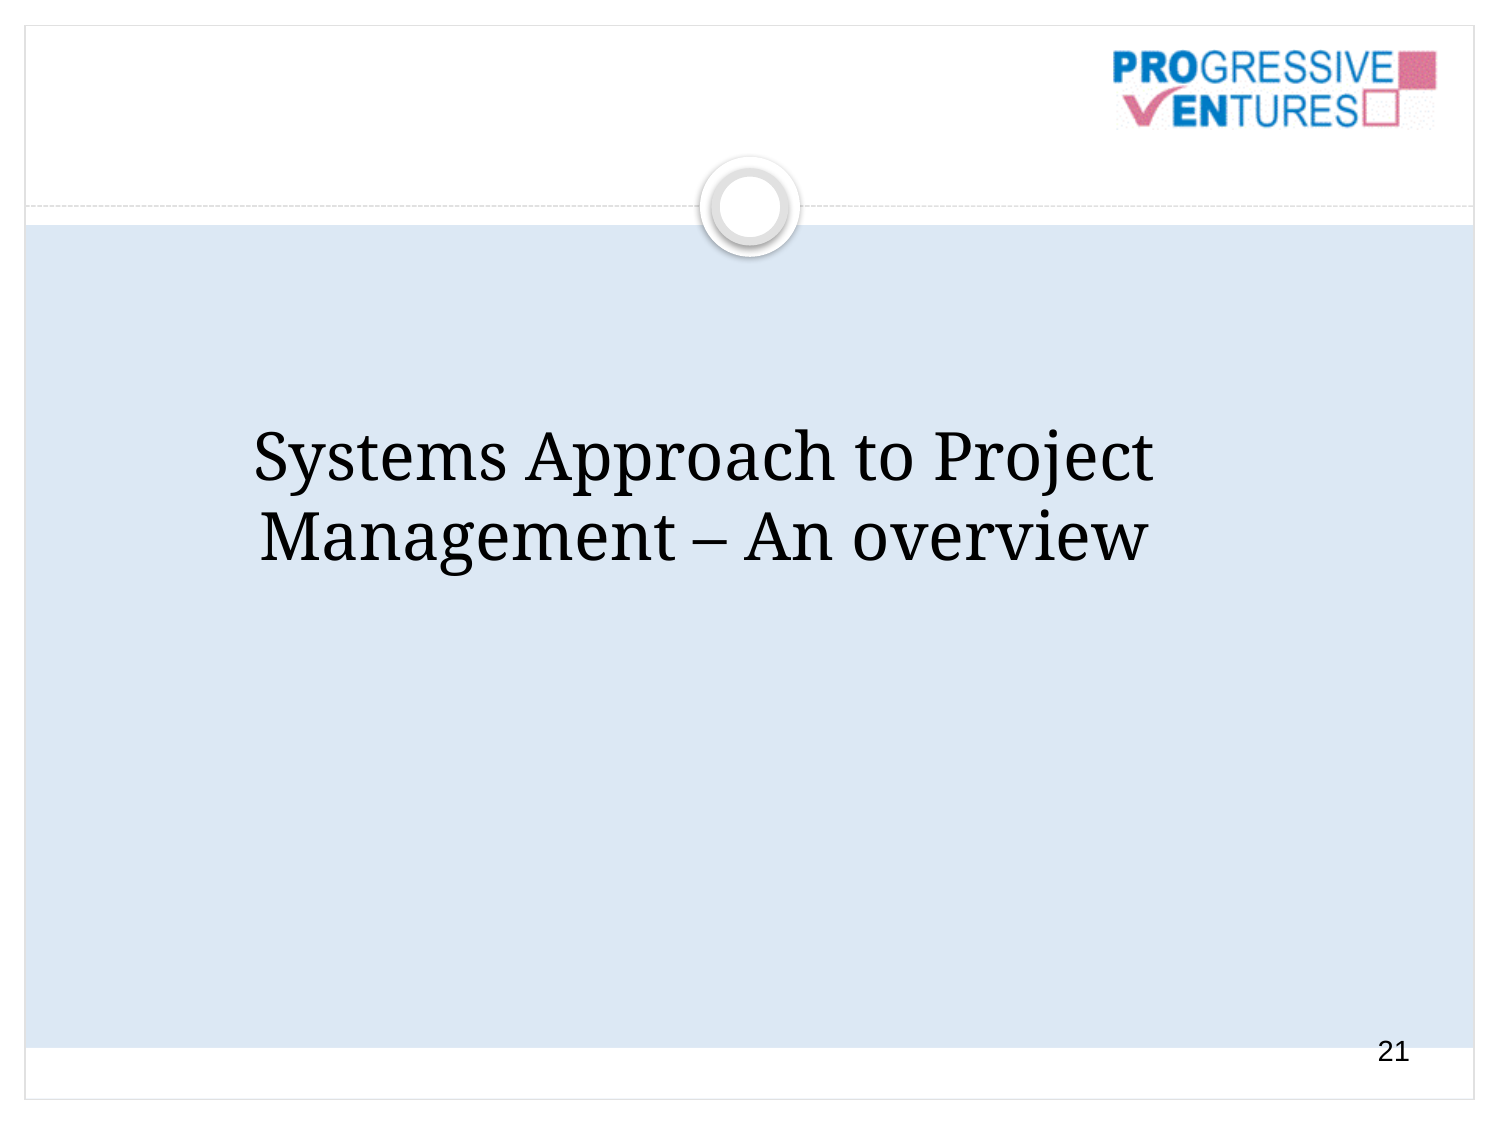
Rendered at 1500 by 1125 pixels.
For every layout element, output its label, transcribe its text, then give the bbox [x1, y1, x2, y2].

text_box 21 [1074, 1024, 1425, 1103]
picture [1112, 49, 1439, 130]
subtitle Systems Approach to Project Management – An overview [124, 349, 1285, 638]
